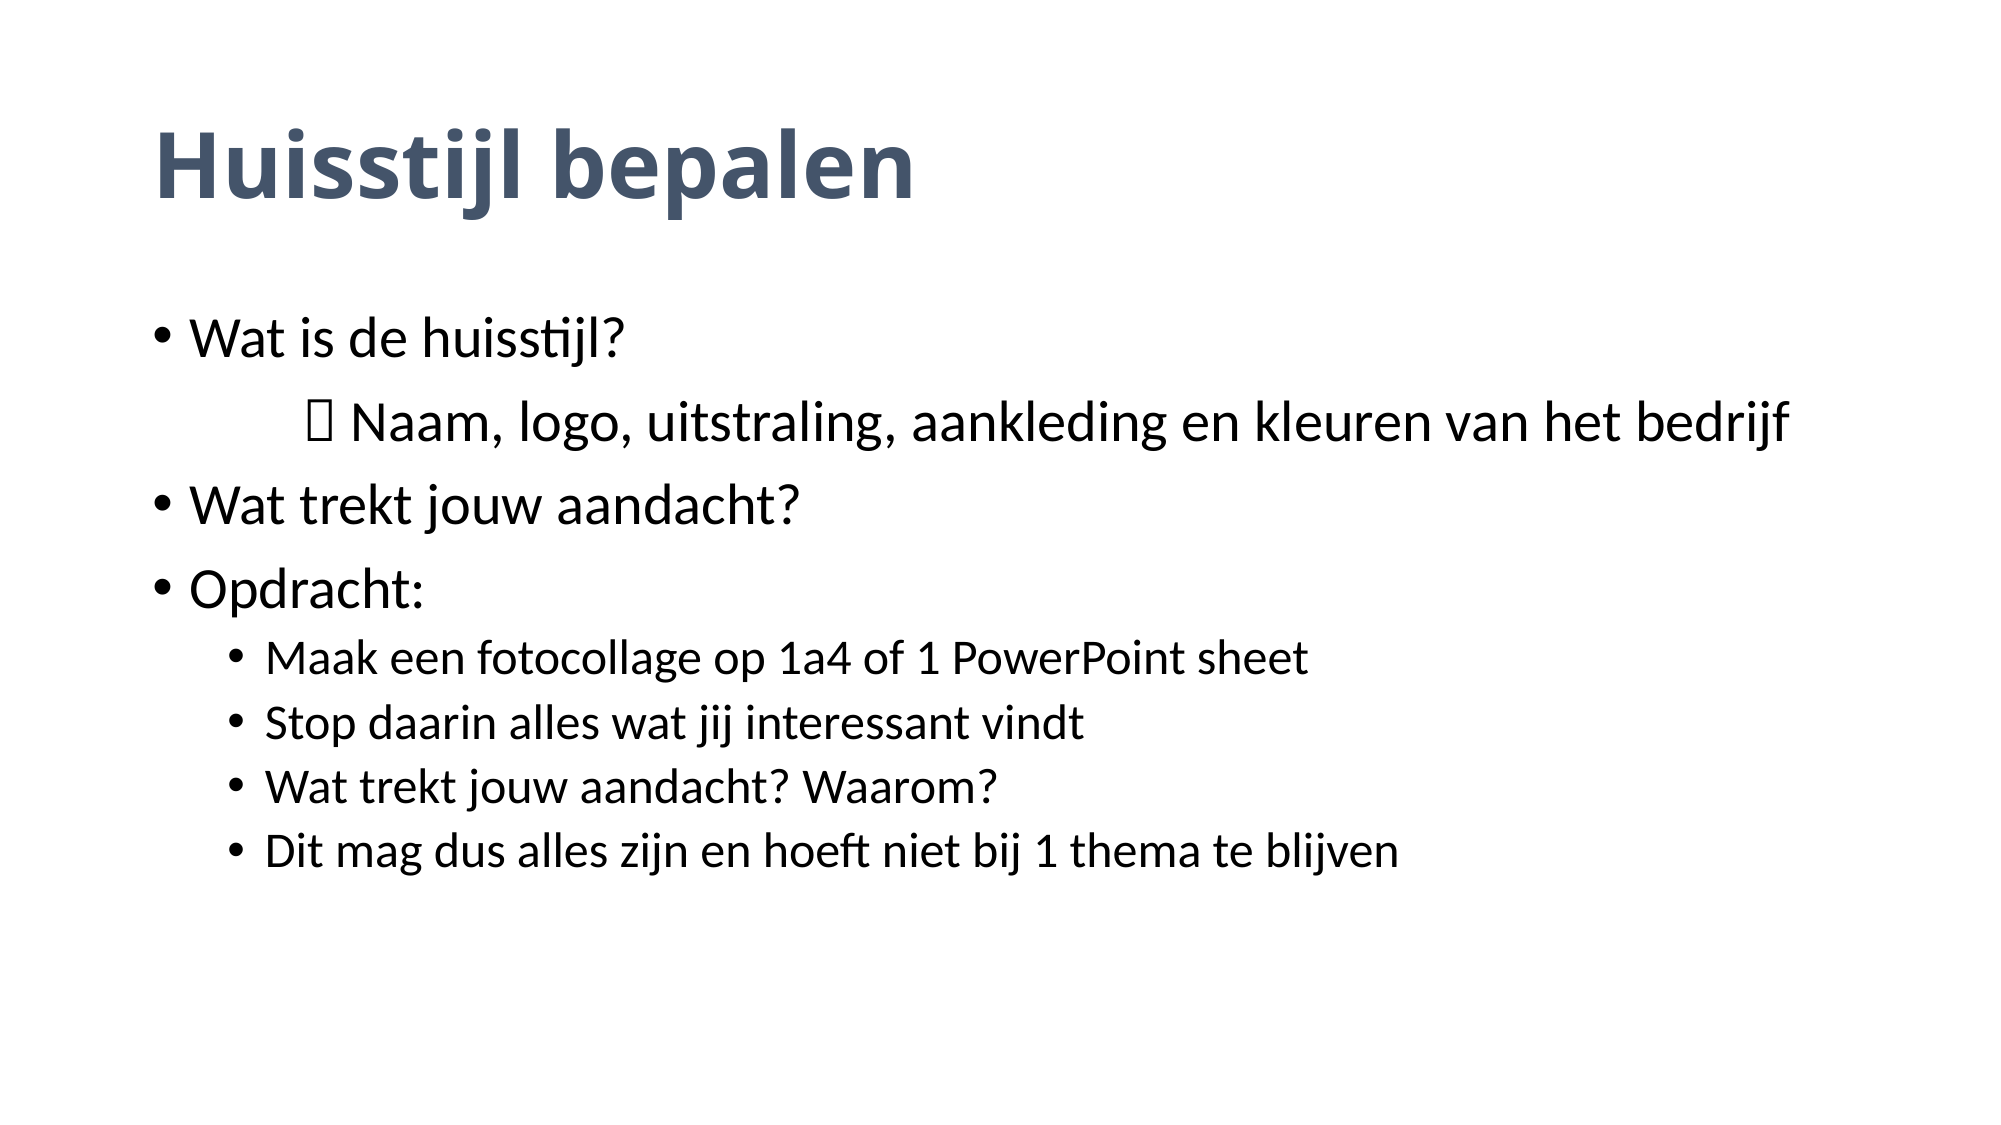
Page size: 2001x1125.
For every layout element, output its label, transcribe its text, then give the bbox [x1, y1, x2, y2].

title Huisstijl bepalen [137, 59, 1863, 278]
list Wat is de huisstijl?  Naam, logo, uitstraling, aankleding en kleuren van het bedrijf Wat trekt jouw aandacht? Opdracht: Maak een fotocollage op 1a4 of 1 PowerPoint sheet Stop daarin alles wat jij interessant vindt Wat trekt jouw aandacht? Waarom? Dit mag dus alles zijn en hoeft niet bij 1 thema te blijven [137, 299, 1863, 1014]
